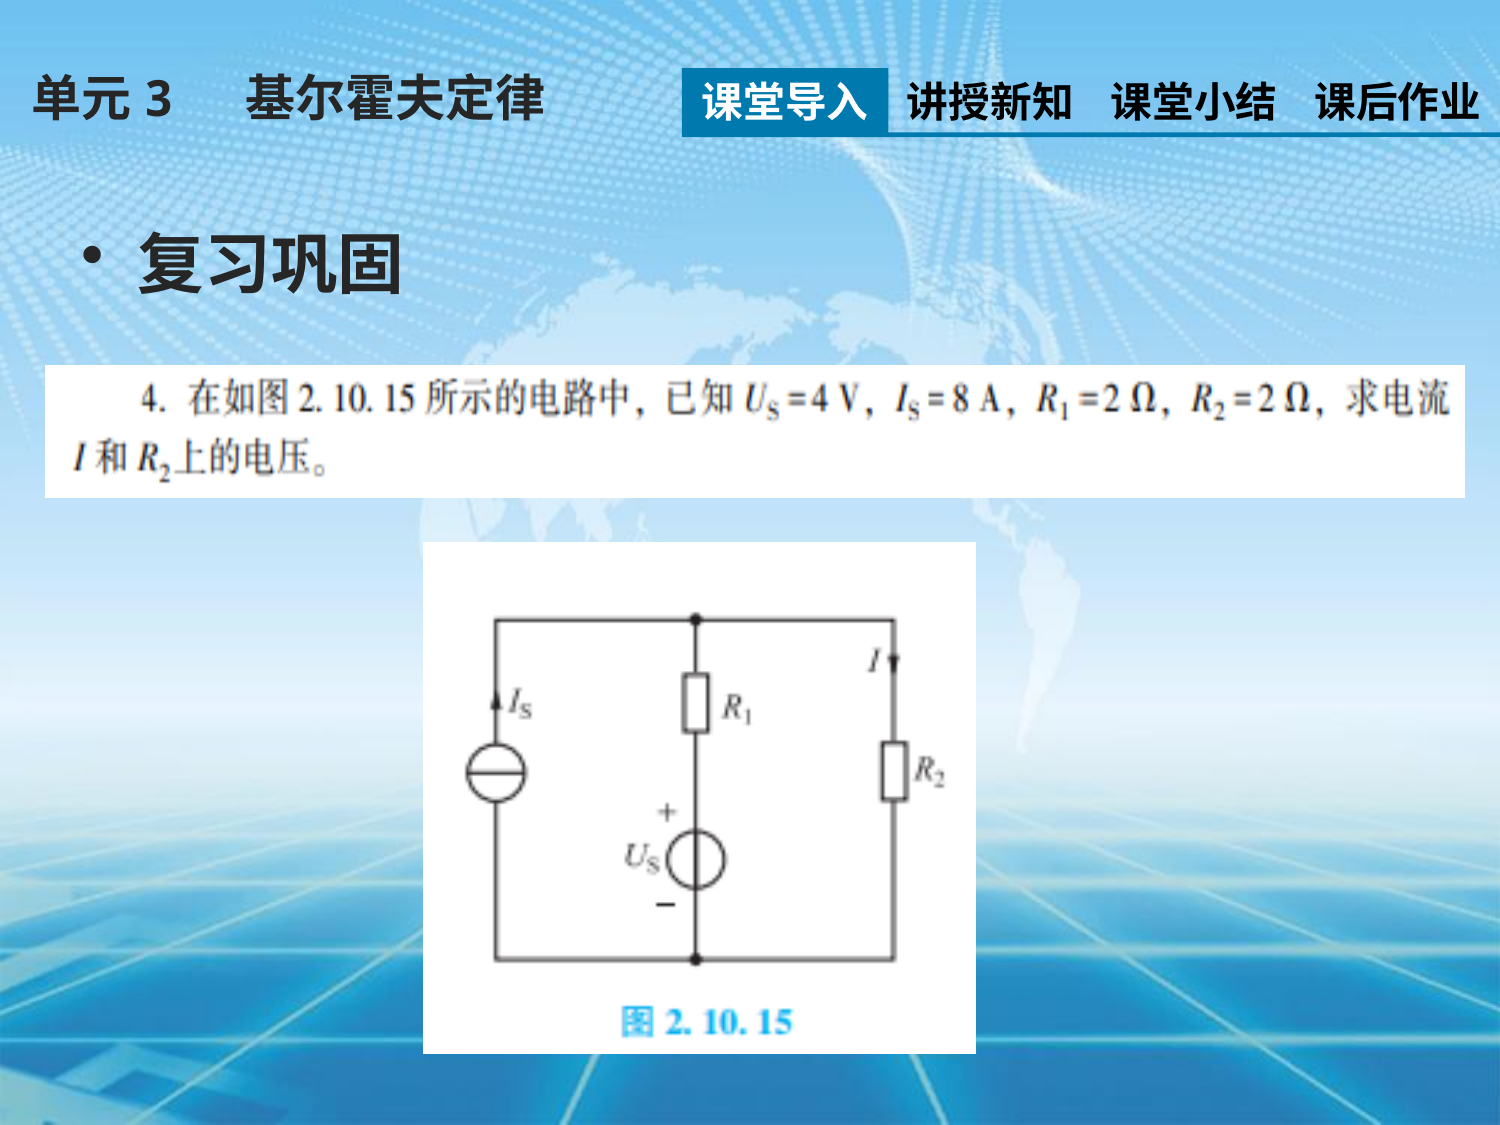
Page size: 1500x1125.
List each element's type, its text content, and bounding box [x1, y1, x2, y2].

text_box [16, 59, 1500, 135]
text_box 复习巩固 [66, 214, 1417, 321]
picture [0, 0, 1500, 1125]
